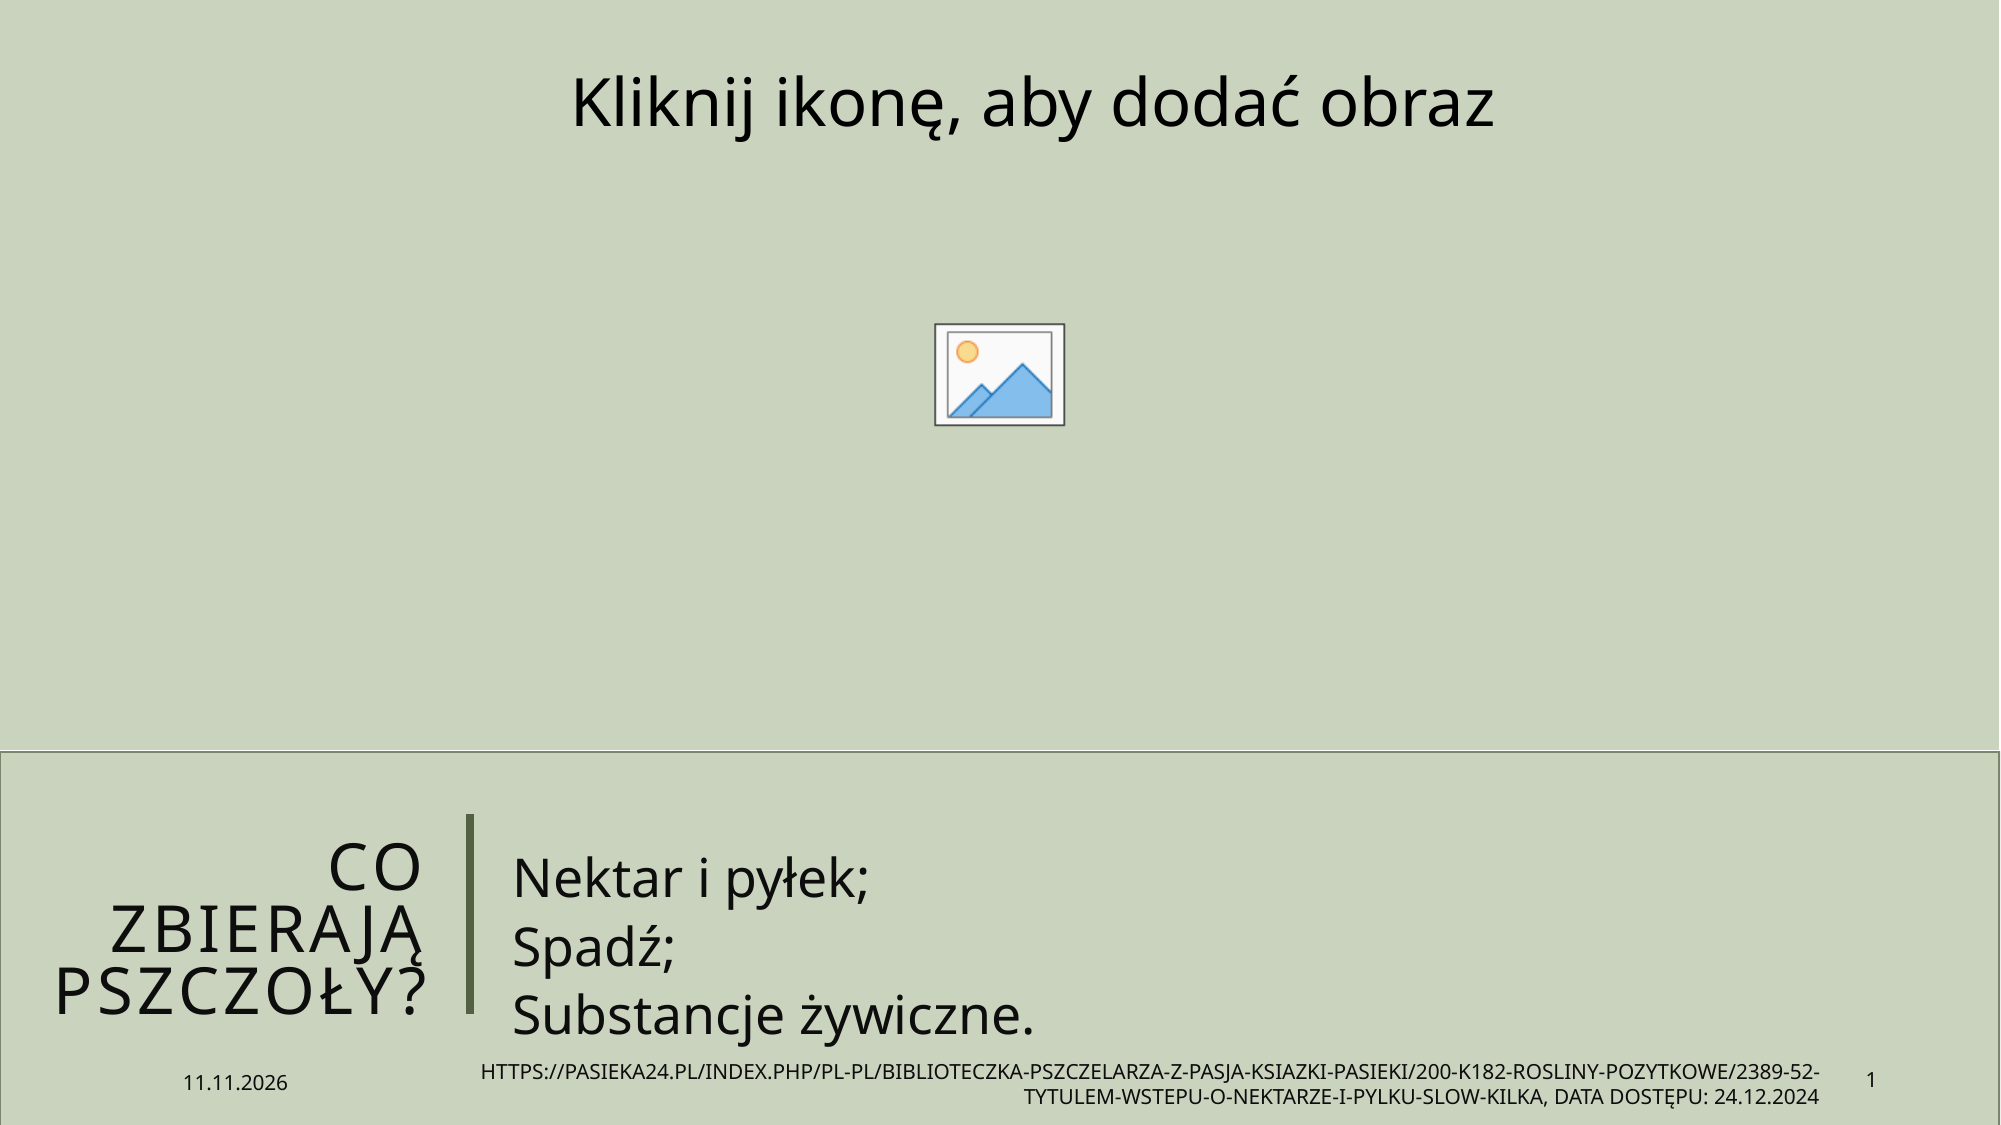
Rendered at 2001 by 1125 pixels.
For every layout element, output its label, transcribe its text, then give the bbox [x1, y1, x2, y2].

list Nektar i pyłek; Spadź; Substancje żywiczne. [497, 768, 1983, 1054]
picture [0, 0, 2000, 751]
slide_number 1 [1850, 1055, 1983, 1107]
title Co zbierają pszczoły? [17, 813, 443, 1054]
footer https://pasieka24.pl/index.php/pl-pl/biblioteczka-pszczelarza-z-pasja-ksiazki-pasieki/200-k182-rosliny-pozytkowe/2389-52-tytulem-wstepu-o-nektarze-i-pylku-slow-kilka, data dostępu: 24.12.2024 [454, 1061, 1834, 1107]
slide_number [168, 1061, 443, 1107]
